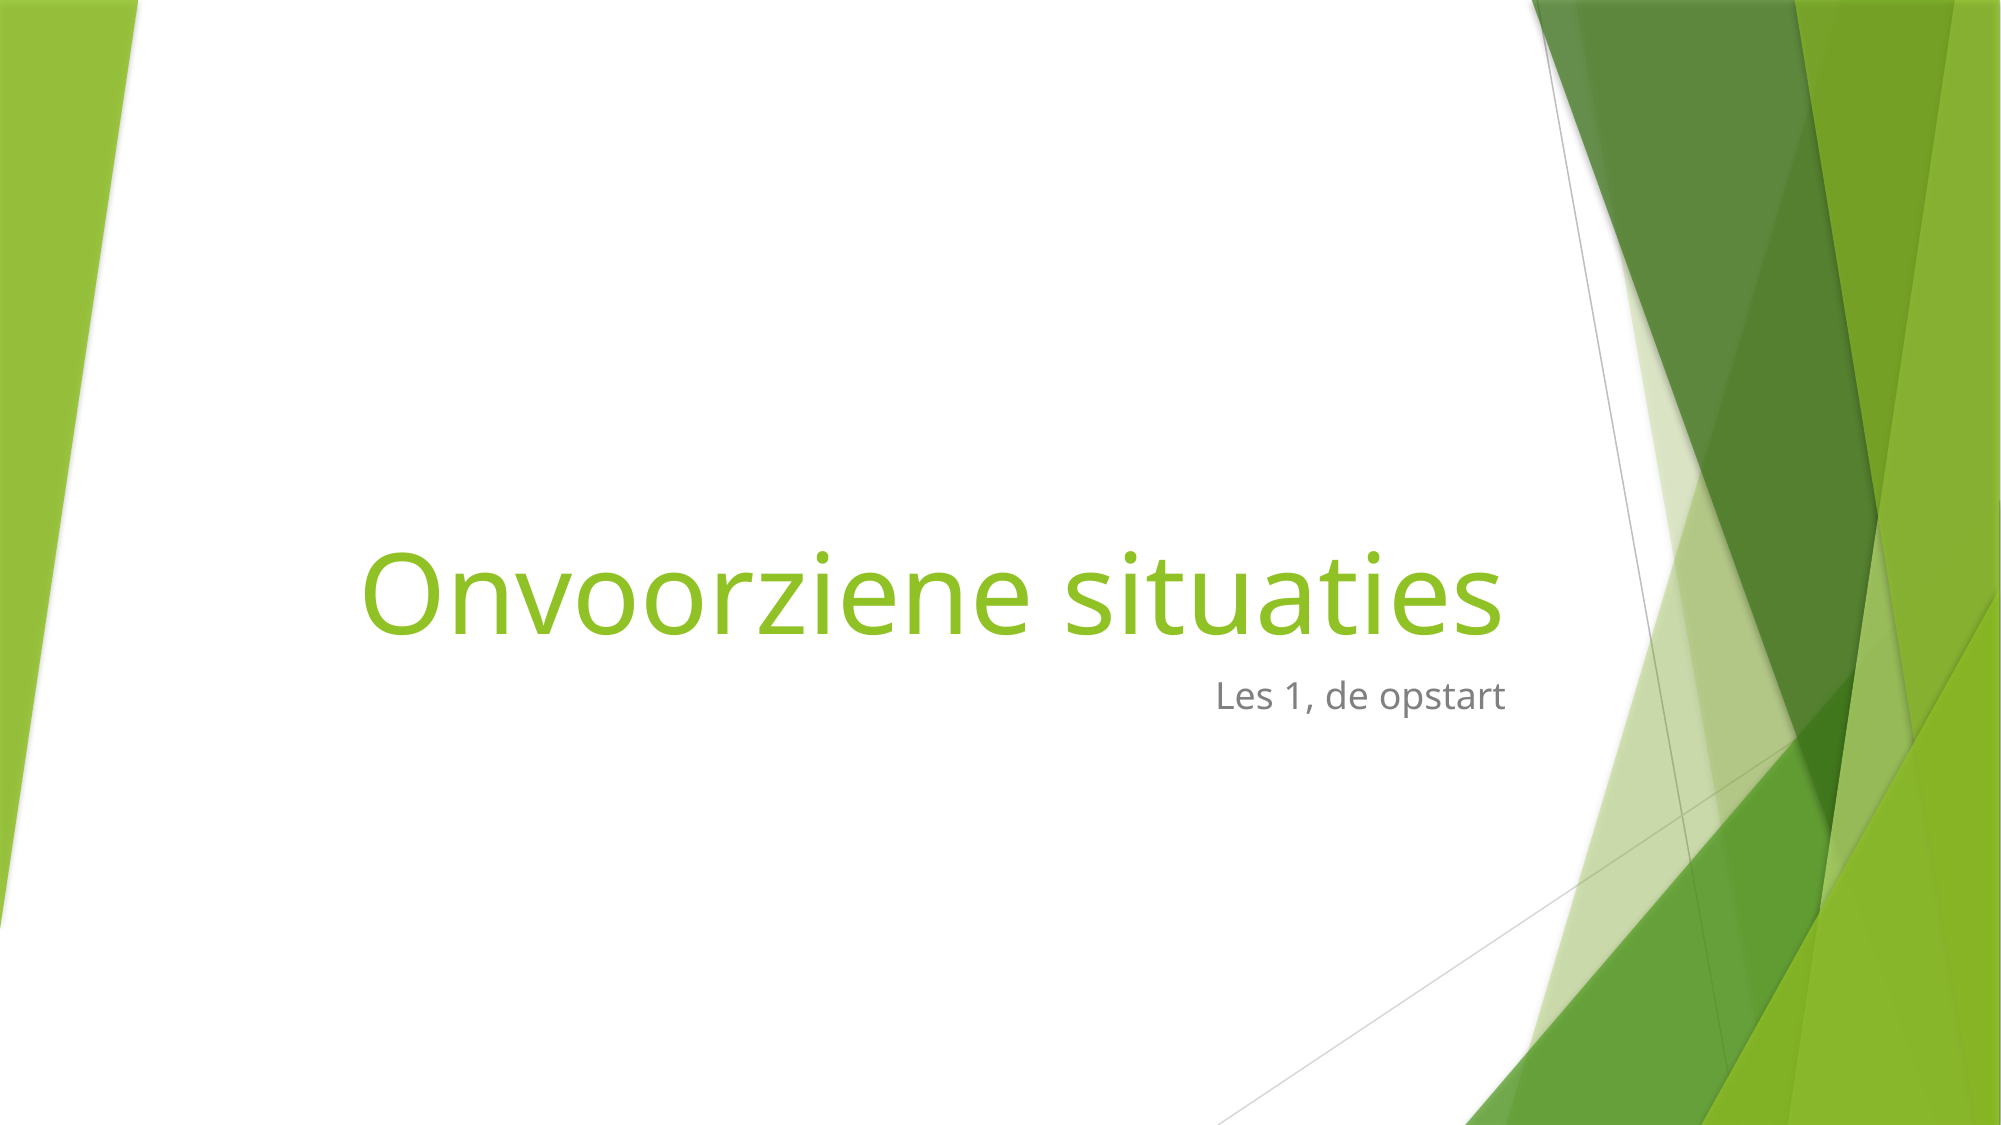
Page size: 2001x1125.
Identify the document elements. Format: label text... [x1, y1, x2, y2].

title Onvoorziene situaties [247, 394, 1522, 664]
subtitle Les 1, de opstart [247, 664, 1522, 845]
